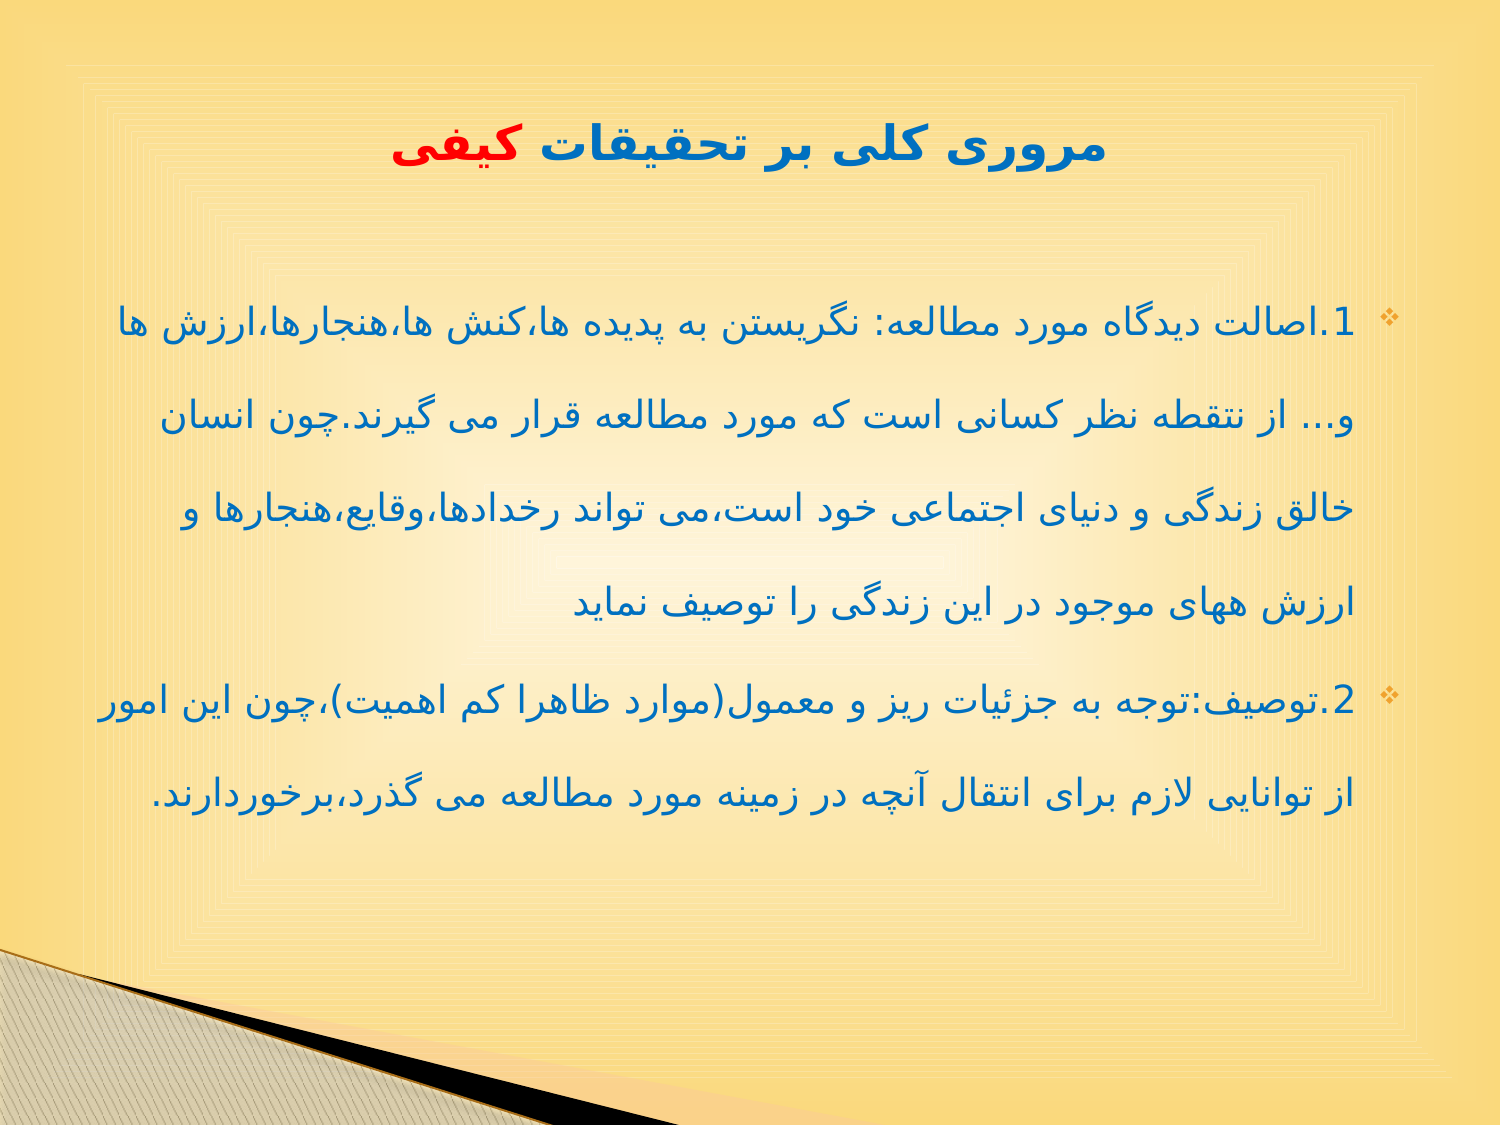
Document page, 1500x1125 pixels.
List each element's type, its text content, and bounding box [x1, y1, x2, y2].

title مروری کلی بر تحقیقات کیفی [75, 45, 1425, 233]
list 1.اصالت دیدگاه مورد مطالعه: نگریستن به پدیده ها،کنش ها،هنجارها،ارزش ها و... از نتقطه نظر کسانی است که مورد مطالعه قرار می گیرند.چون انسان خالق زندگی و دنیای اجتماعی خود است،می تواند رخدادها،وقایع،هنجارها و ارزش ههای موجود در این زندگی را توصیف نماید 2.توصیف:توجه به جزئیات ریز و معمول(موارد ظاهرا کم اهمیت)،چون این امور از توانایی لازم برای انتقال آنچه در زمینه مورد مطالعه می گذرد،برخوردارند. [75, 243, 1425, 986]
